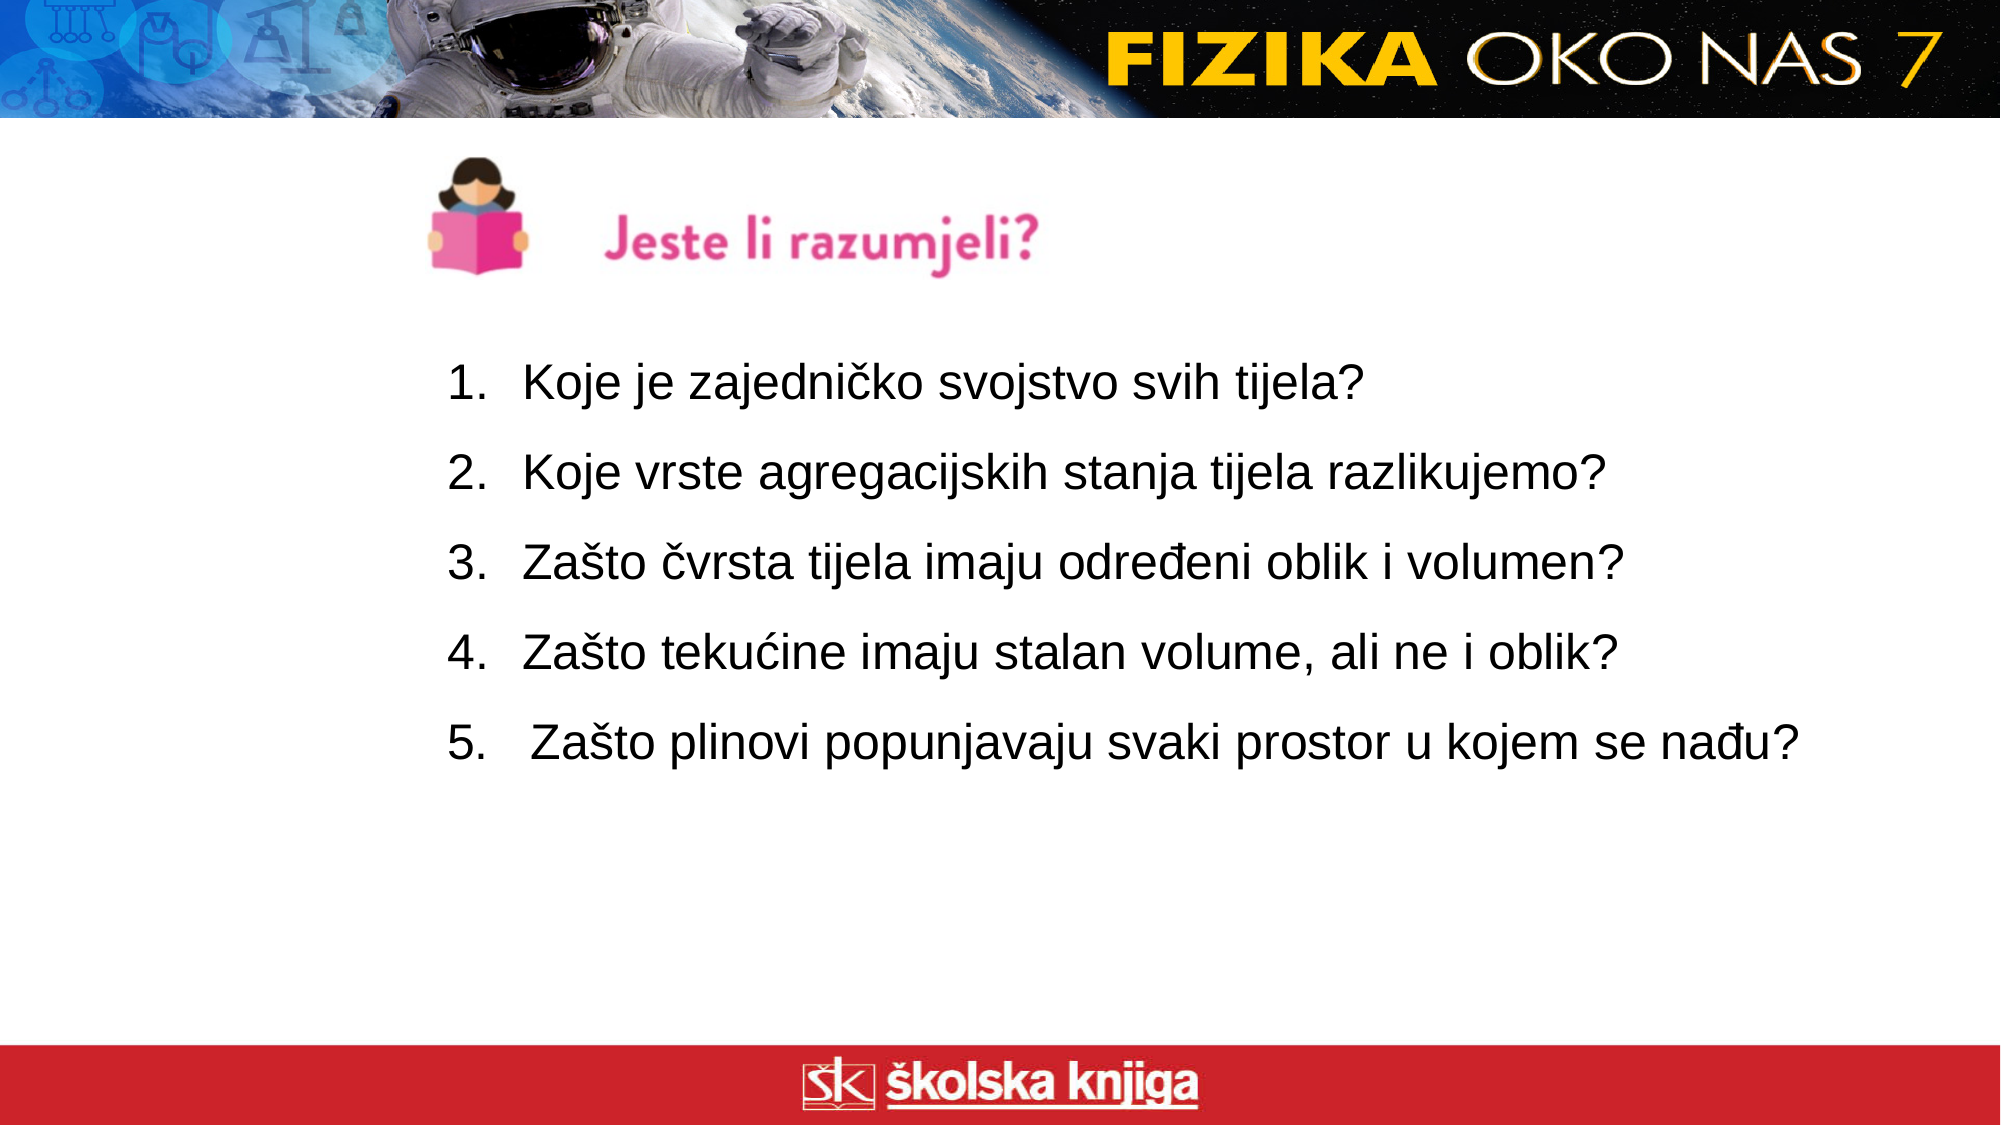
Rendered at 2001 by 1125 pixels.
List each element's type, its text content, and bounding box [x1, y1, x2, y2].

text_box Koje je zajedničko svojstvo svih tijela? Koje vrste agregacijskih stanja tijela razlikujemo? Zašto čvrsta tijela imaju određeni oblik i volumen? Zašto tekućine imaju stalan volume, ali ne i oblik? 5. Zašto plinovi popunjavaju svaki prostor u kojem se nađu? [432, 312, 1816, 778]
picture [0, 0, 2001, 1125]
